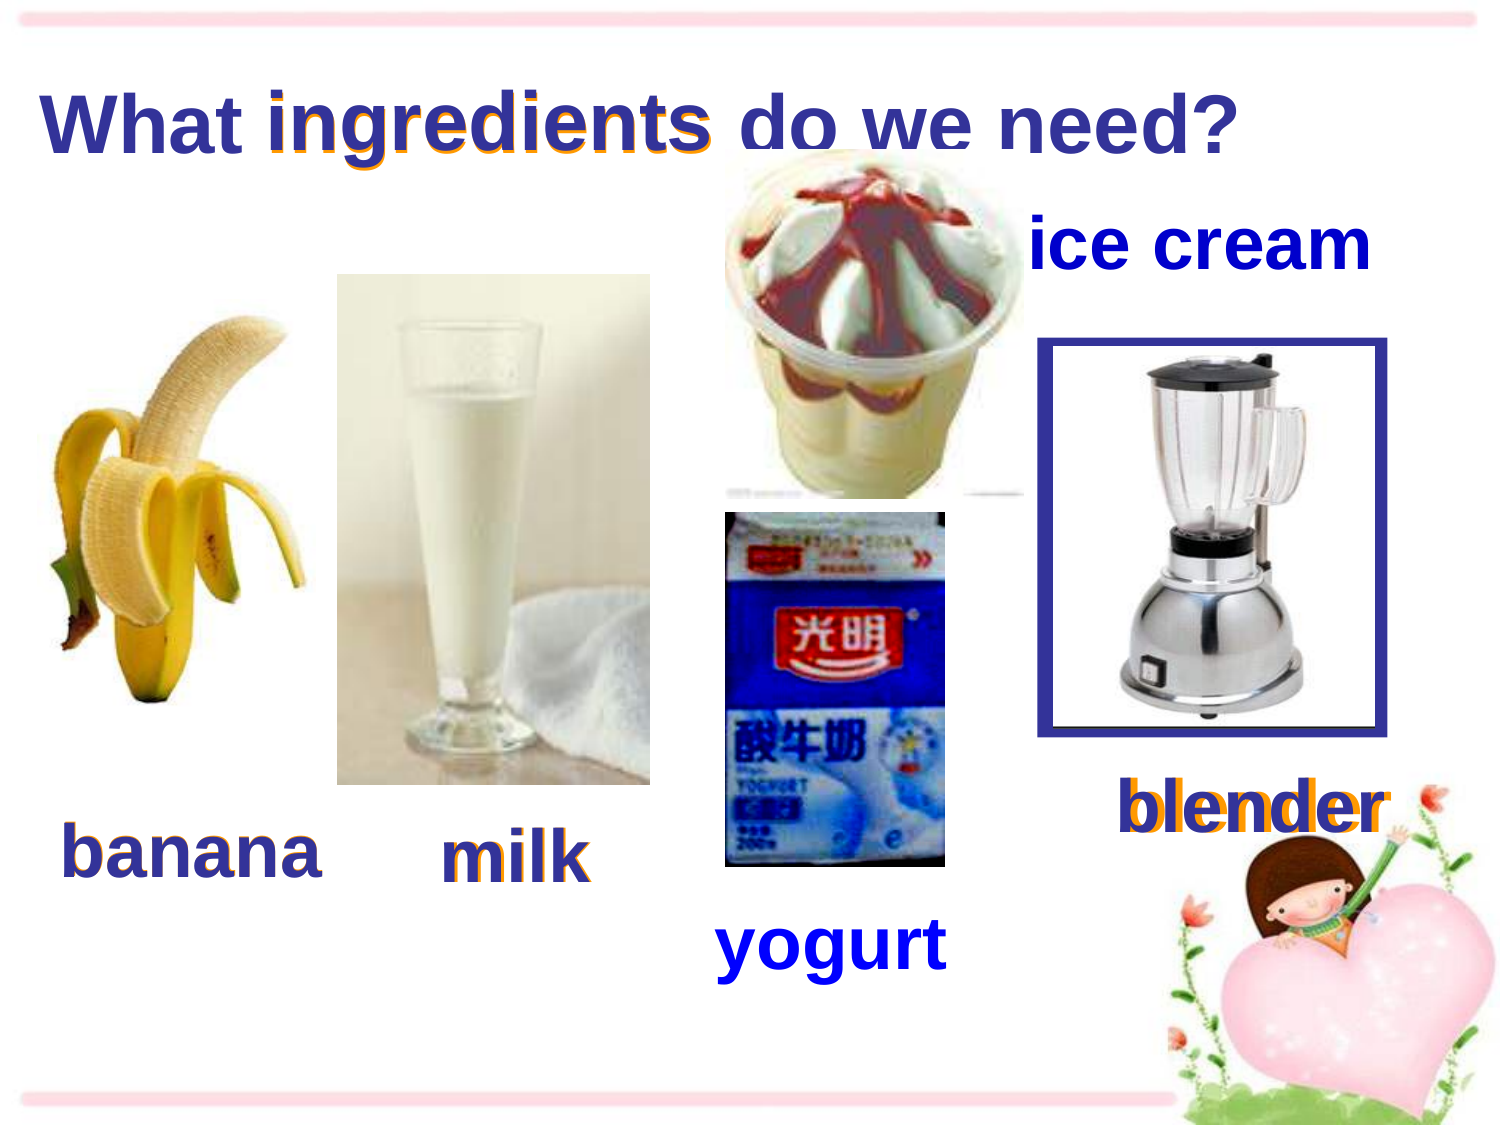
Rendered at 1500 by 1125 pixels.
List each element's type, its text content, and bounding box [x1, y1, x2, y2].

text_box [1099, 749, 1409, 856]
text_box yogurt [699, 887, 1151, 993]
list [724, 512, 945, 868]
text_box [1037, 337, 1388, 738]
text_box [44, 794, 339, 901]
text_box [424, 799, 608, 906]
picture [0, 0, 1500, 1125]
text_box ice cream [1029, 187, 1403, 293]
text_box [24, 59, 1268, 188]
